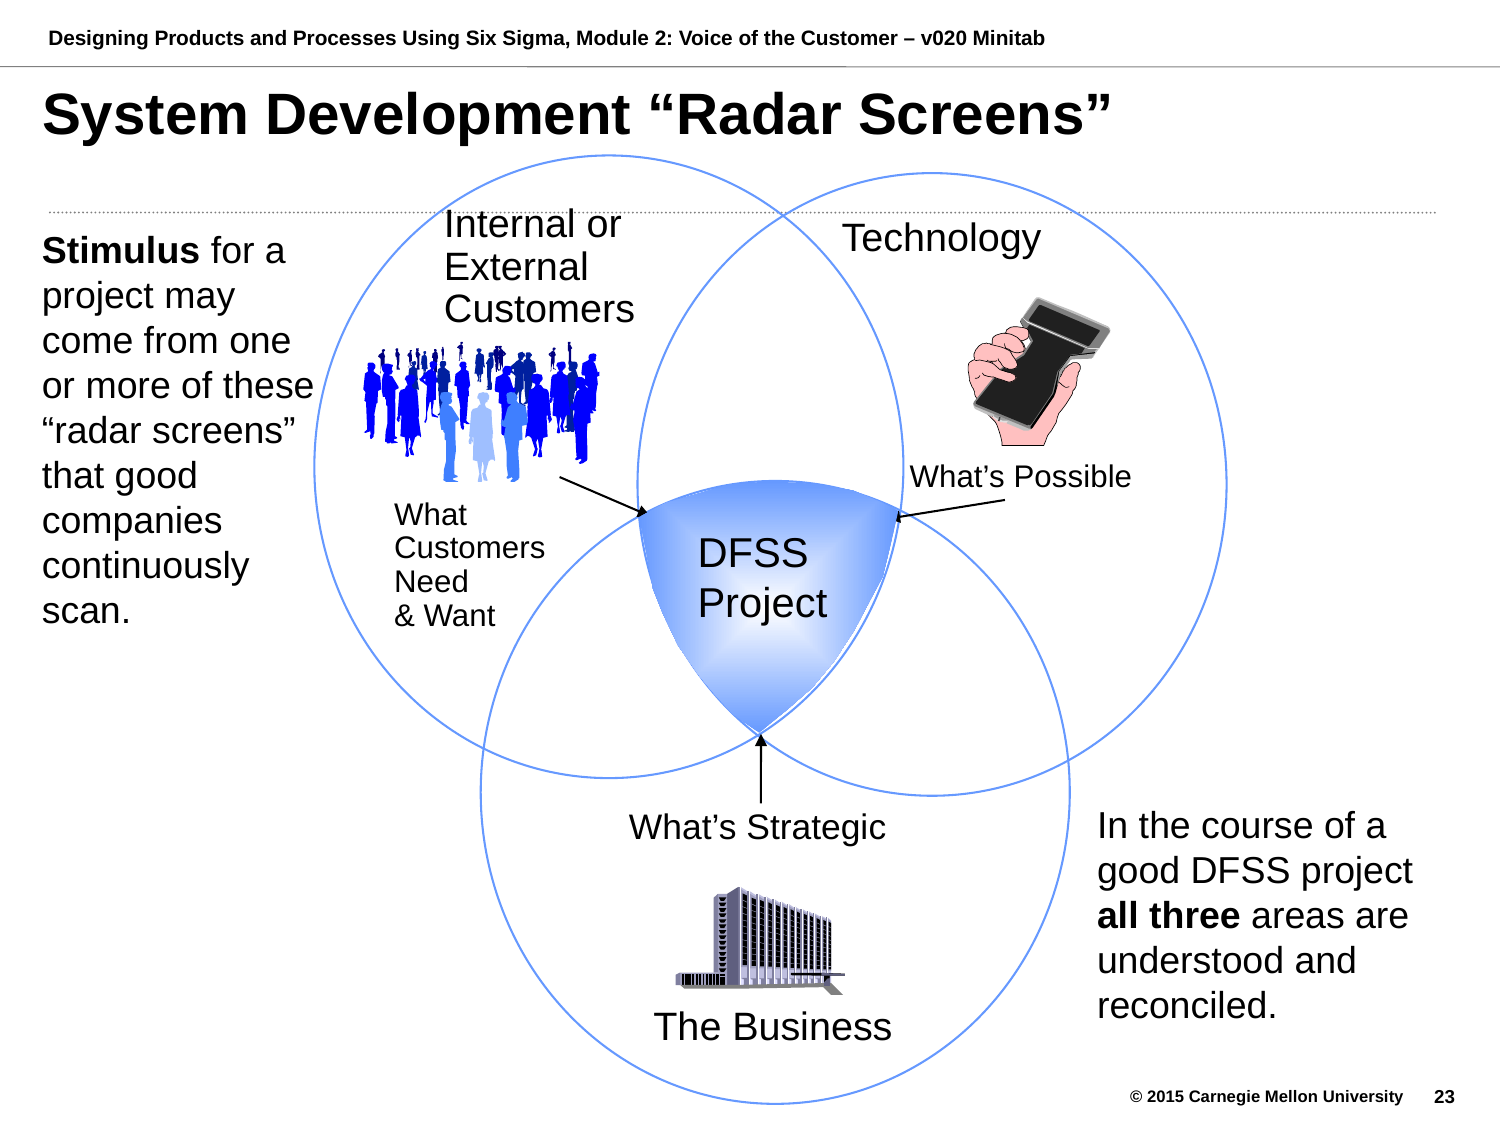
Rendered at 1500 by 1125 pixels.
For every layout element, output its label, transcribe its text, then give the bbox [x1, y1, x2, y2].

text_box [480, 480, 1070, 1105]
text_box Internal or External Customers [428, 195, 463, 220]
title System Development “Radar Screens” [42, 89, 1438, 146]
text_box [559, 476, 1006, 804]
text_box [637, 172, 1227, 796]
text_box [363, 341, 601, 483]
text_box In the course of a good DFSS project all three areas are understood and reconciled. [1082, 793, 1459, 1033]
text_box [346, 155, 701, 745]
text_box Stimulus for a project may come from one or more of these “radar screens” that good companies continuously scan. [27, 218, 346, 639]
